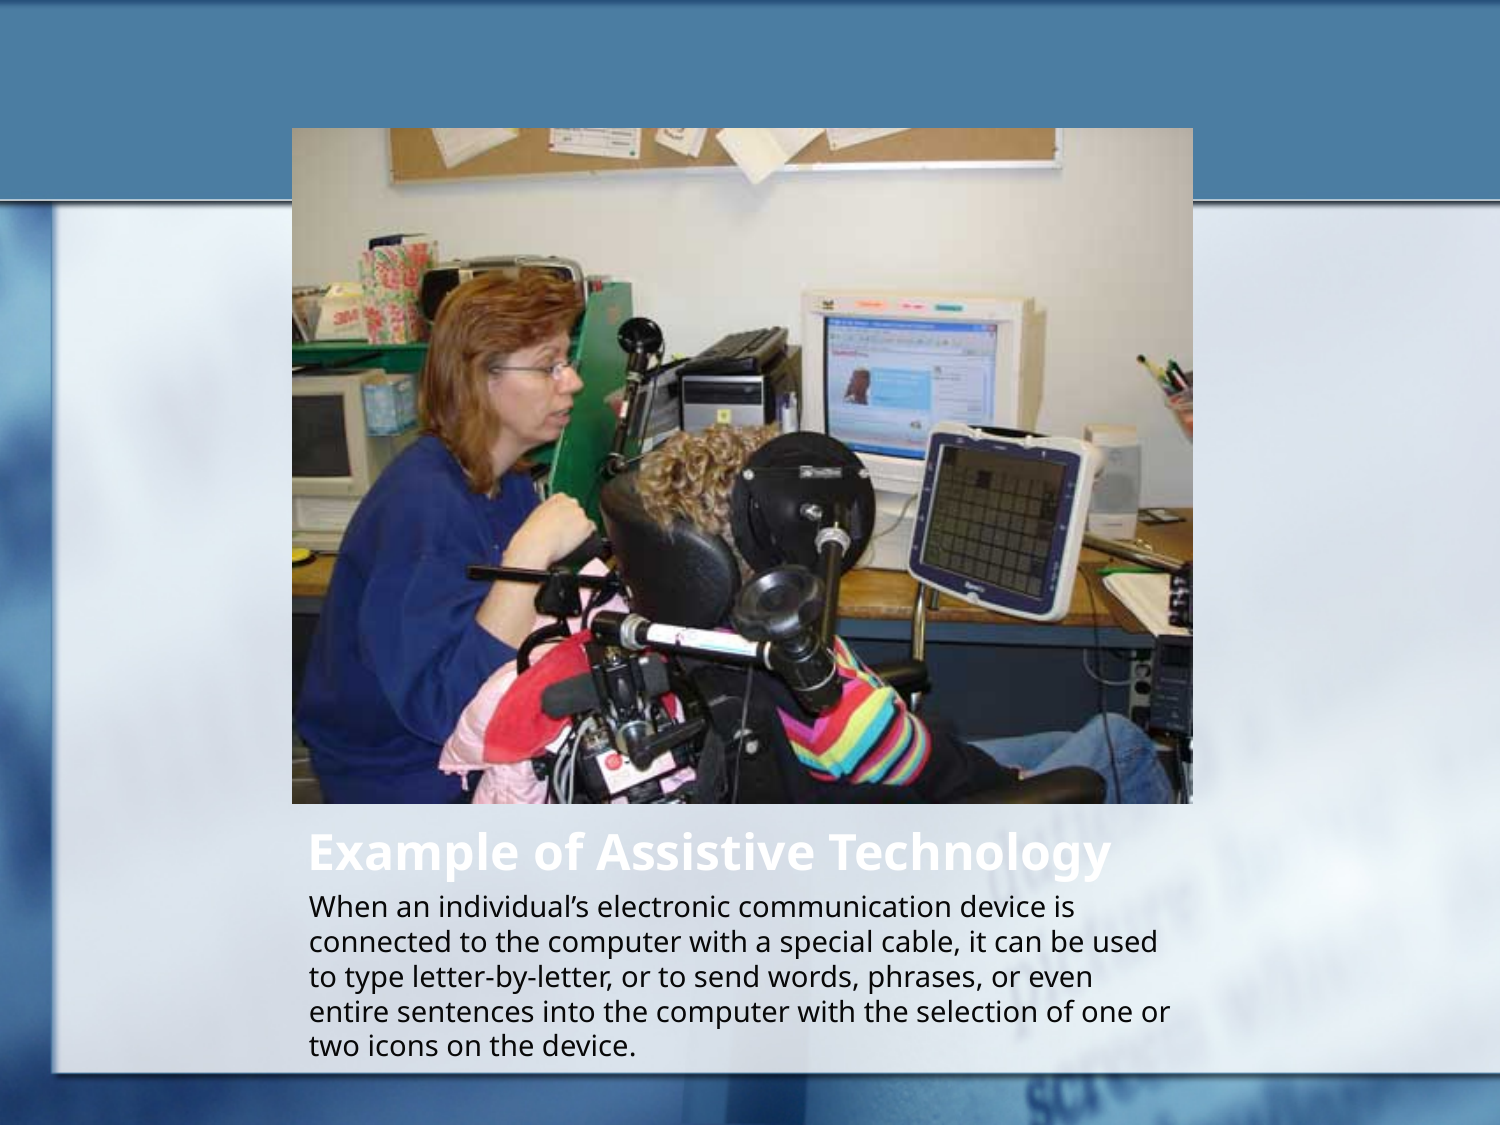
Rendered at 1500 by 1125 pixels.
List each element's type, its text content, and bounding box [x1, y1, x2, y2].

picture [0, 0, 1500, 1125]
list When an individual’s electronic communication device is connected to the computer with a special cable, it can be used to type letter-by-letter, or to send words, phrases, or even entire sentences into the computer with the selection of one or two icons on the device. [293, 880, 1195, 1013]
title Example of Assistive Technology [292, 855, 1194, 949]
